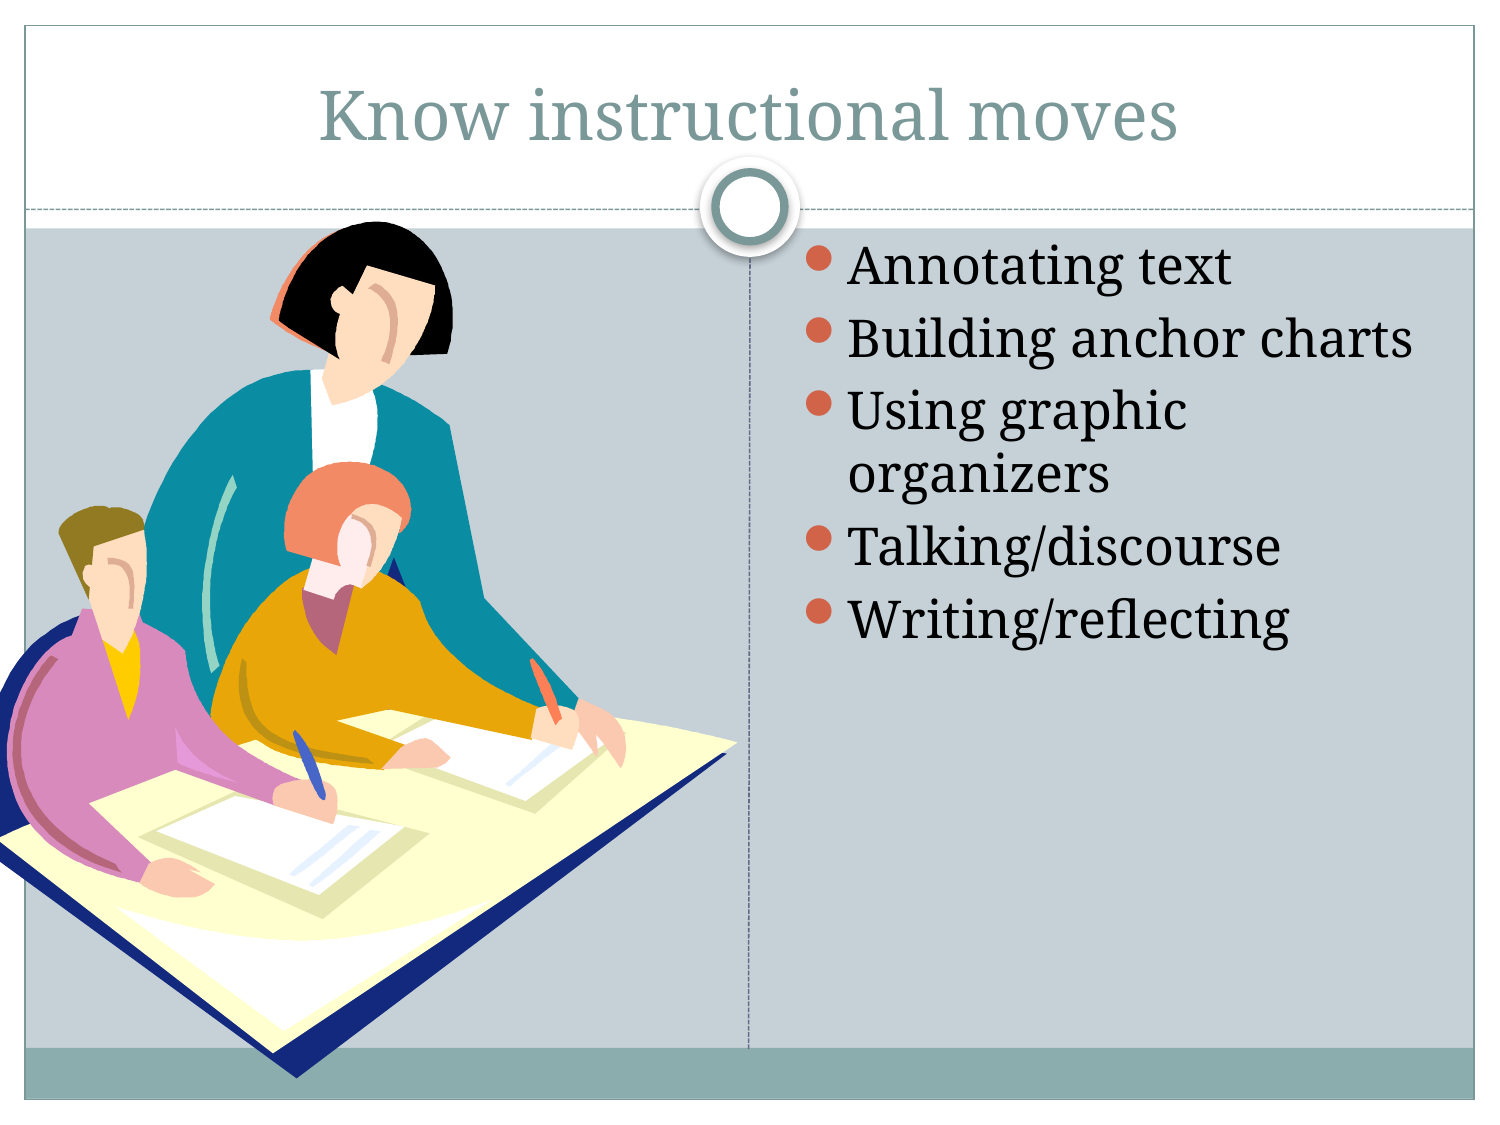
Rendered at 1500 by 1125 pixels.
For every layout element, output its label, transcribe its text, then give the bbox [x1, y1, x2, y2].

list Annotating text Building anchor charts Using graphic organizers Talking/discourse Writing/reflecting [787, 224, 1450, 993]
picture [0, 212, 747, 1088]
title Know instructional moves [49, 37, 1450, 162]
